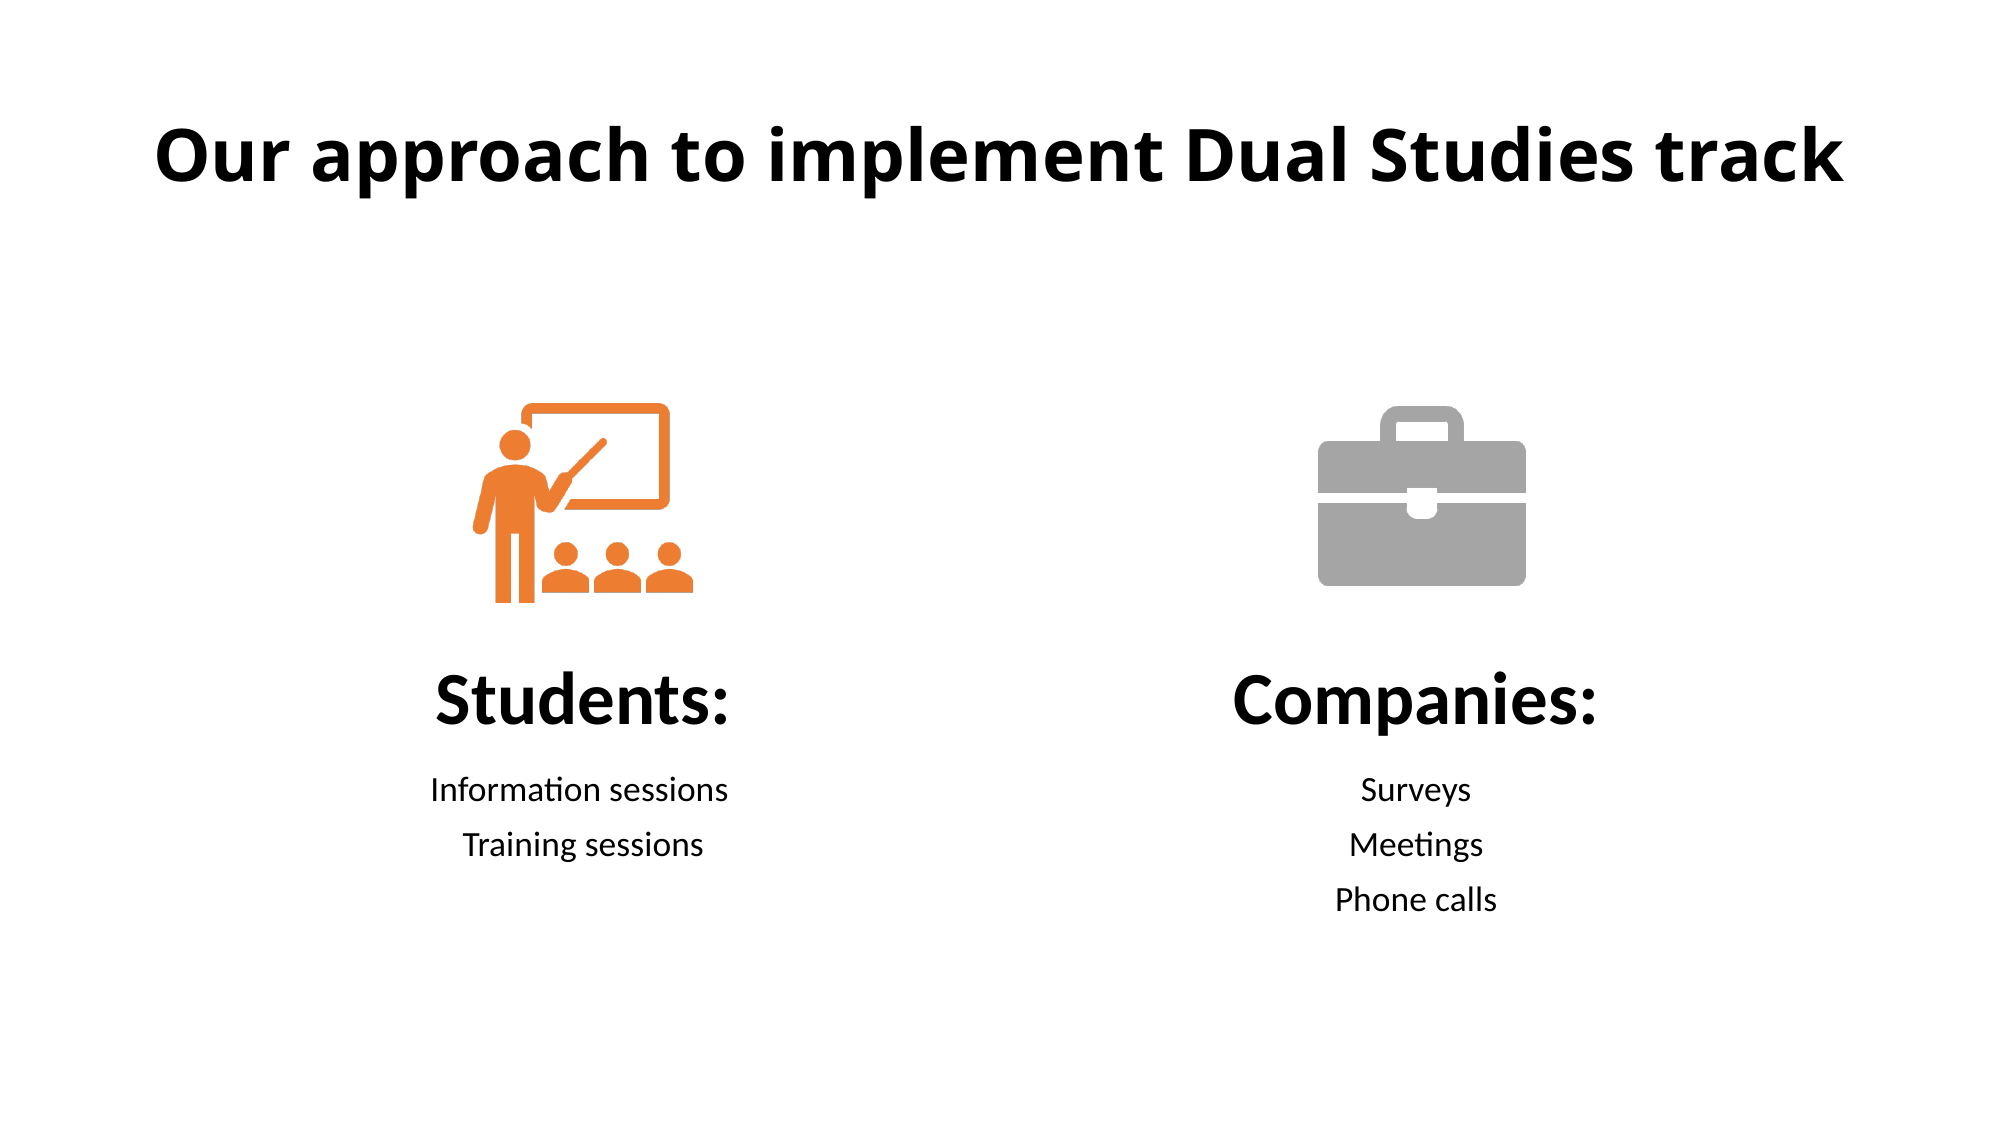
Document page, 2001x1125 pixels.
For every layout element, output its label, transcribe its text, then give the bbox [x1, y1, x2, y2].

title Our approach to implement Dual Studies track [137, 75, 1863, 241]
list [137, 295, 1863, 1010]
